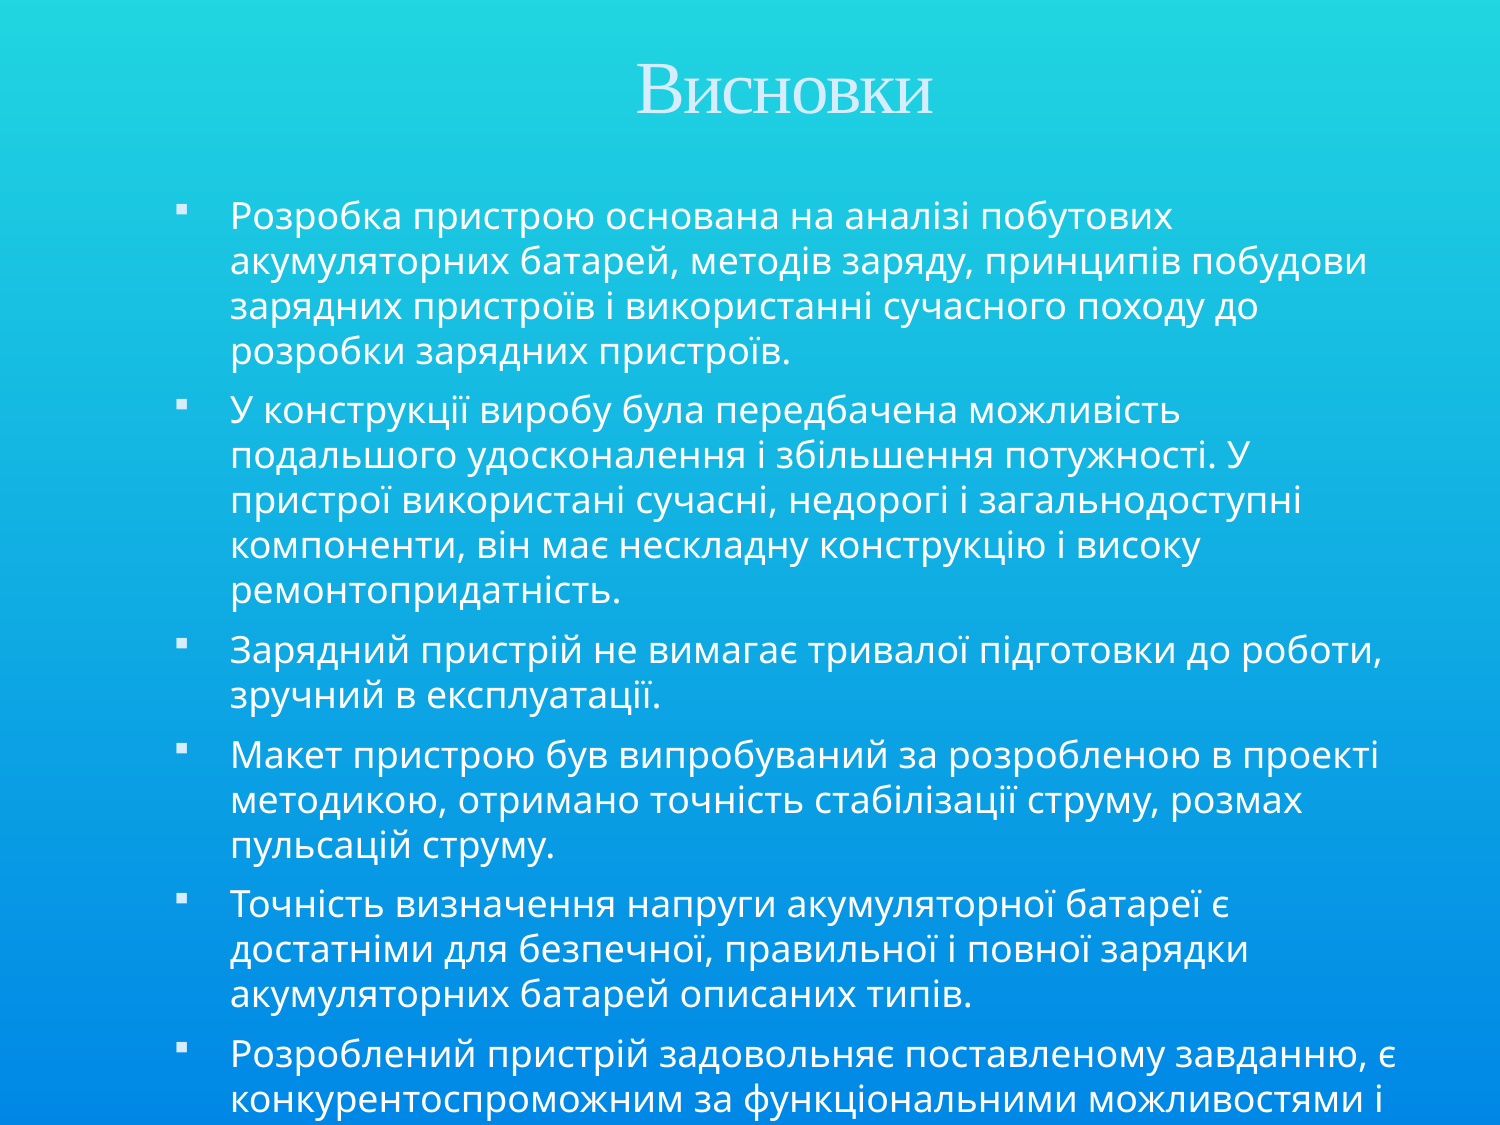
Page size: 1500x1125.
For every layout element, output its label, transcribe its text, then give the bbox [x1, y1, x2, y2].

title Висновки [147, 30, 1423, 181]
list Розробка пристрою основана на аналізі побутових акумуляторних батарей, методів заряду, принципів побудови зарядних пристроїв і використанні сучасного походу до розробки зарядних пристроїв. У конструкції виробу була передбачена можливість подальшого удосконалення і збільшення потужності. У пристрої використані сучасні, недорогі і загальнодоступні компоненти, він має нескладну конструкцію і високу ремонтопридатність. Зарядний пристрій не вимагає тривалої підготовки до роботи, зручний в експлуатації. Макет пристрою був випробуваний за розробленою в проекті методикою, отримано точність стабілізації струму, розмах пульсацій струму. Точність визначення напруги акумуляторної батареї є достатніми для безпечної, правильної і повної зарядки акумуляторних батарей описаних типів. Розроблений пристрій задовольняє поставленому завданню, є конкурентоспроможним за функціональними можливостями і ціною. [147, 184, 1423, 1059]
